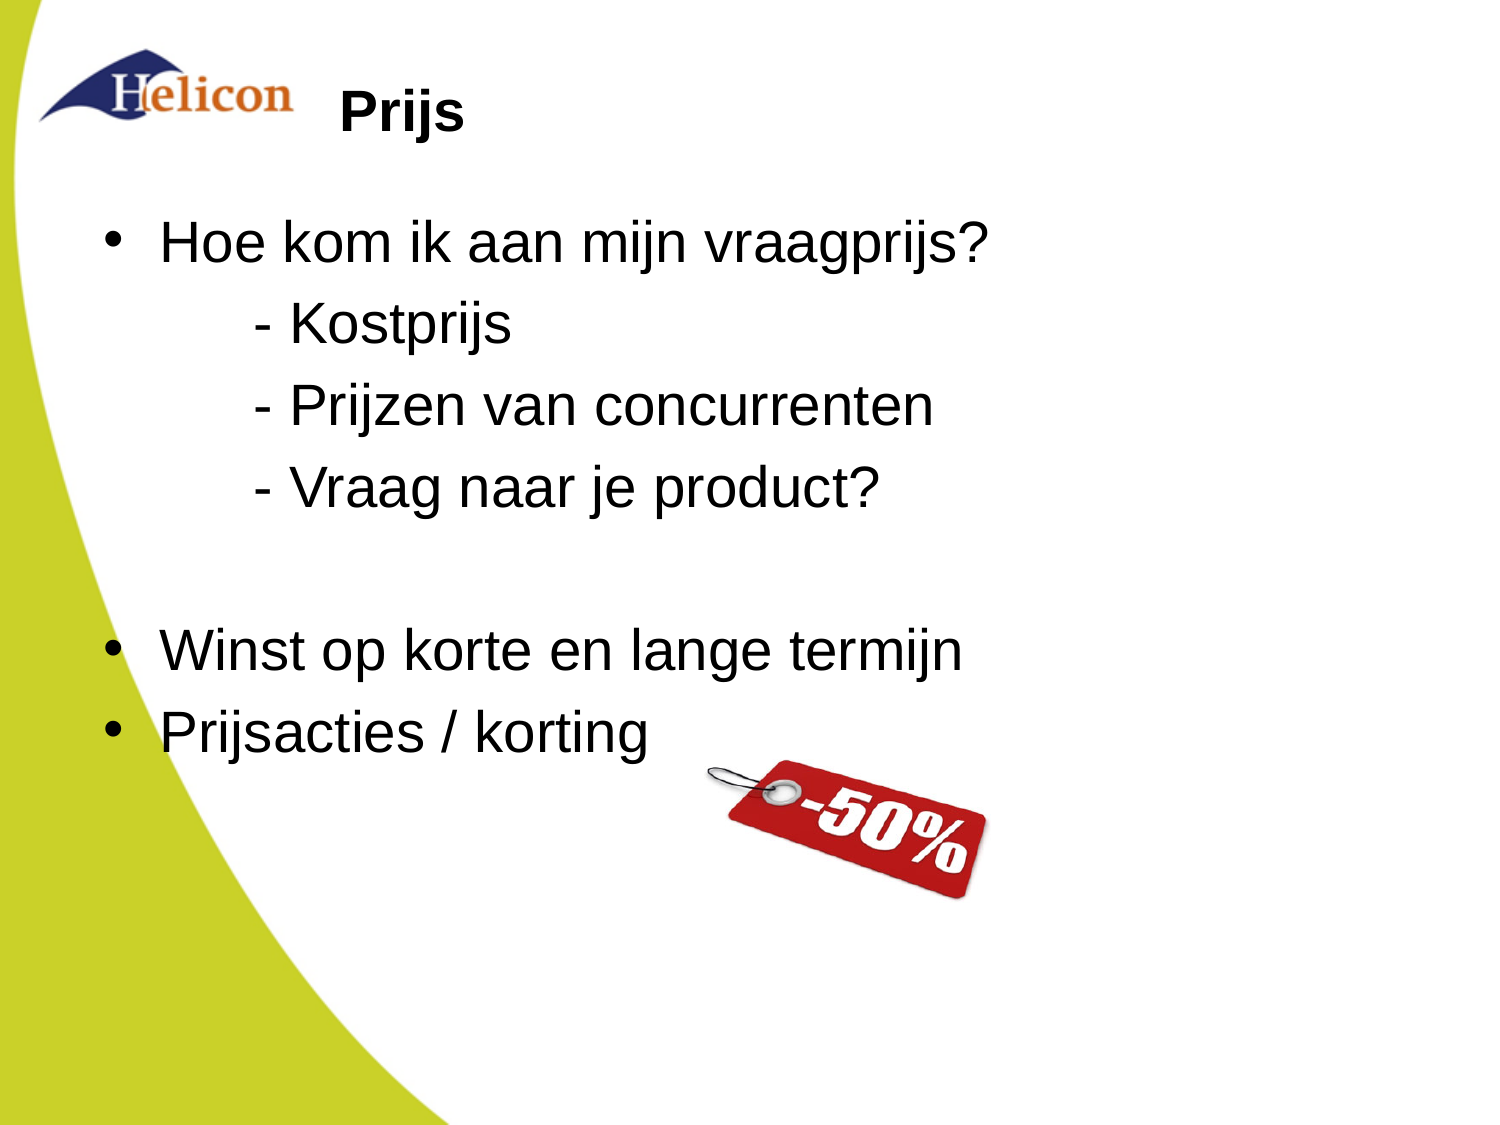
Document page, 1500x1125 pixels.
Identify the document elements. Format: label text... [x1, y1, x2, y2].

picture [0, 0, 1500, 1125]
list Hoe kom ik aan mijn vraagprijs? - Kostprijs - Prijzen van concurrenten - Vraag naar je product? Winst op korte en lange termijn Prijsacties / korting [88, 196, 1425, 1005]
title Prijs [324, 54, 1415, 161]
